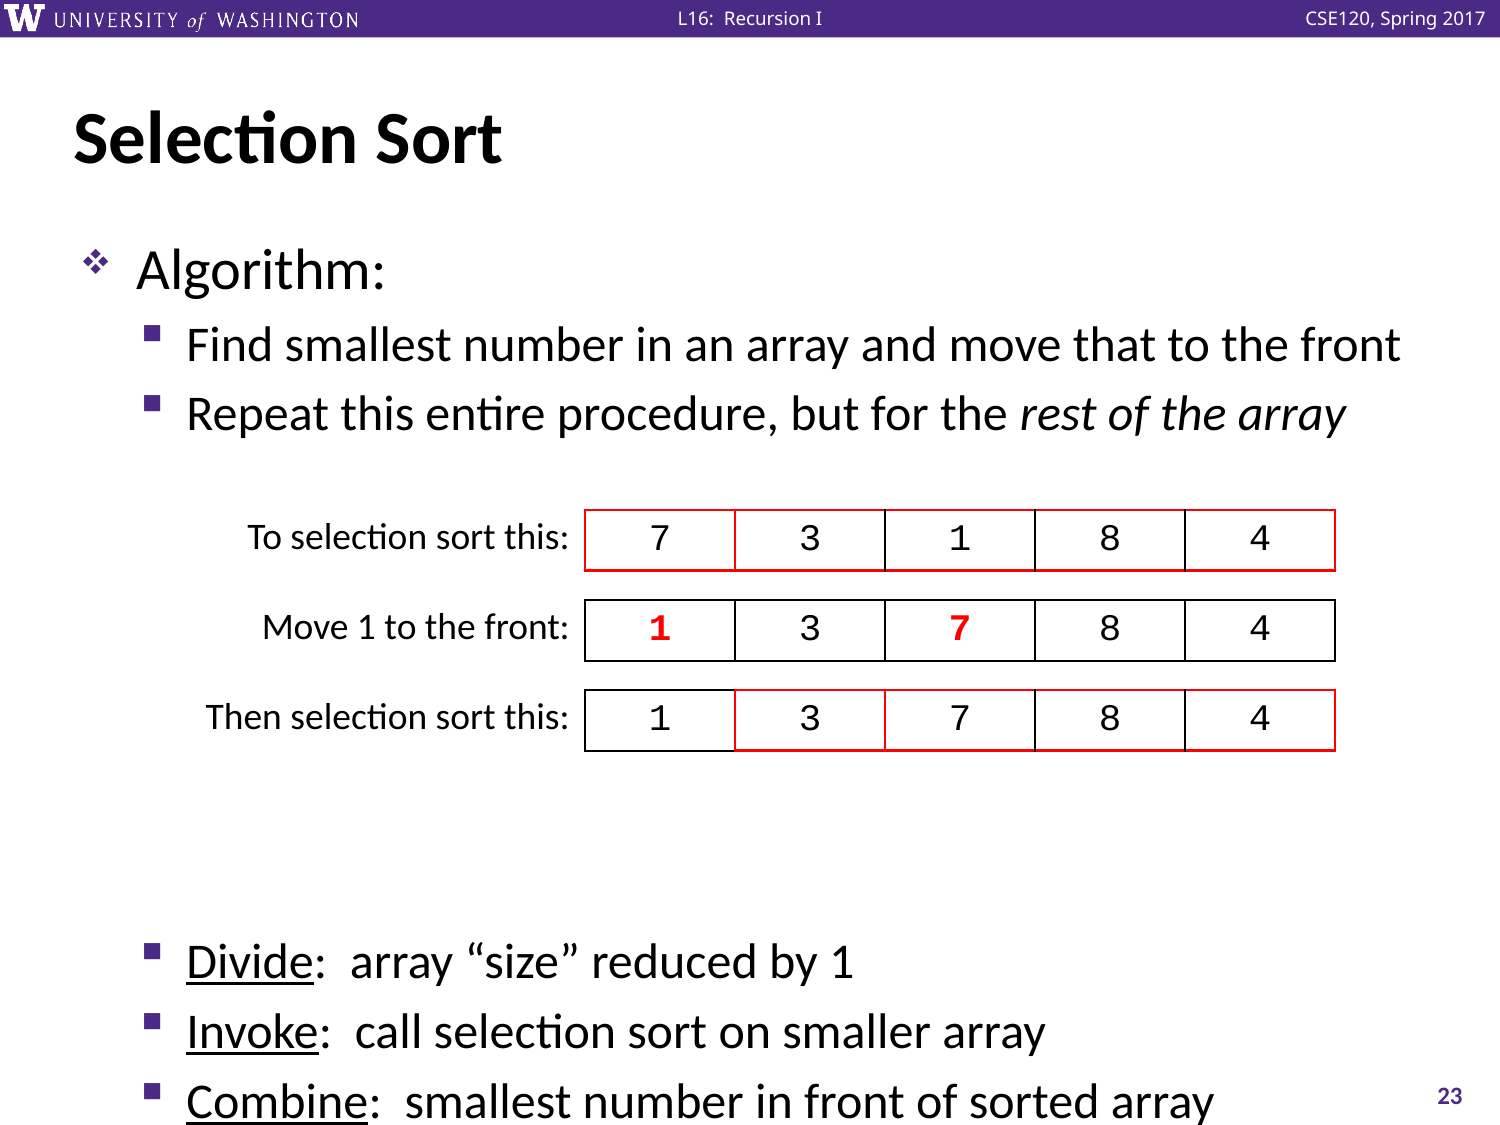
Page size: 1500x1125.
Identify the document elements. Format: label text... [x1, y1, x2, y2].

table_header 7 [886, 601, 1034, 660]
table_header 1 [586, 601, 734, 660]
picture [4, 4, 358, 32]
slide_number 23 [1400, 1065, 1500, 1125]
table_header Move 1 to the front: [165, 600, 584, 661]
table_header 8 [1036, 601, 1184, 660]
table_header To selection sort this: [165, 510, 584, 571]
list Algorithm: Find smallest number in an array and move that to the front Repeat this entire procedure, but for the rest of the array Divide: array “size” reduced by 1 Invoke: call selection sort on smaller array Combine: smallest number in front of sorted array Base: array of size 1 [64, 223, 1438, 1040]
table_header 3 [736, 511, 884, 569]
table_header 4 [1186, 511, 1334, 569]
table_header 7 [586, 511, 734, 569]
table_header 8 [1036, 691, 1184, 749]
table_header 3 [736, 601, 884, 660]
table_header 4 [1186, 601, 1334, 660]
table_header 1 [586, 691, 734, 750]
table_header 4 [1186, 691, 1334, 749]
table_header 8 [1036, 511, 1184, 569]
table_header 1 [886, 511, 1034, 569]
title Selection Sort [58, 71, 1438, 197]
table_header Then selection sort this: [165, 690, 584, 751]
table_header 7 [886, 691, 1034, 749]
table_header 3 [736, 691, 884, 749]
